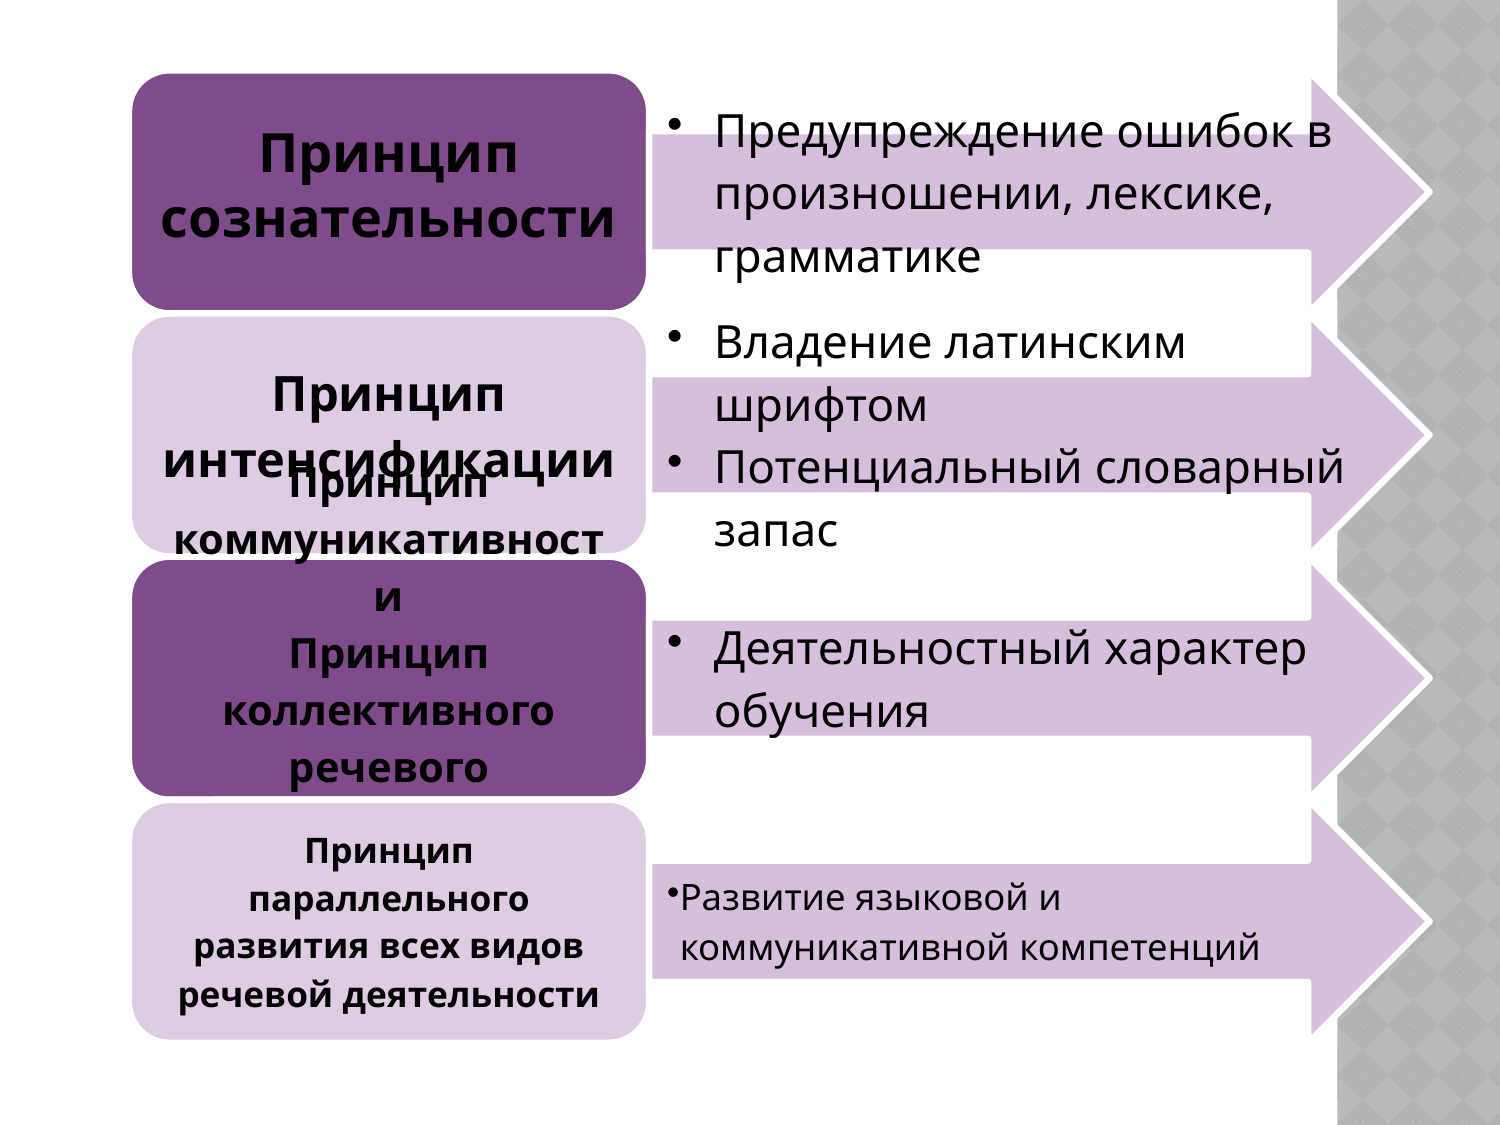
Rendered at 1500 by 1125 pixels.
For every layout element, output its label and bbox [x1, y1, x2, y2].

text_box [128, 69, 1431, 1044]
